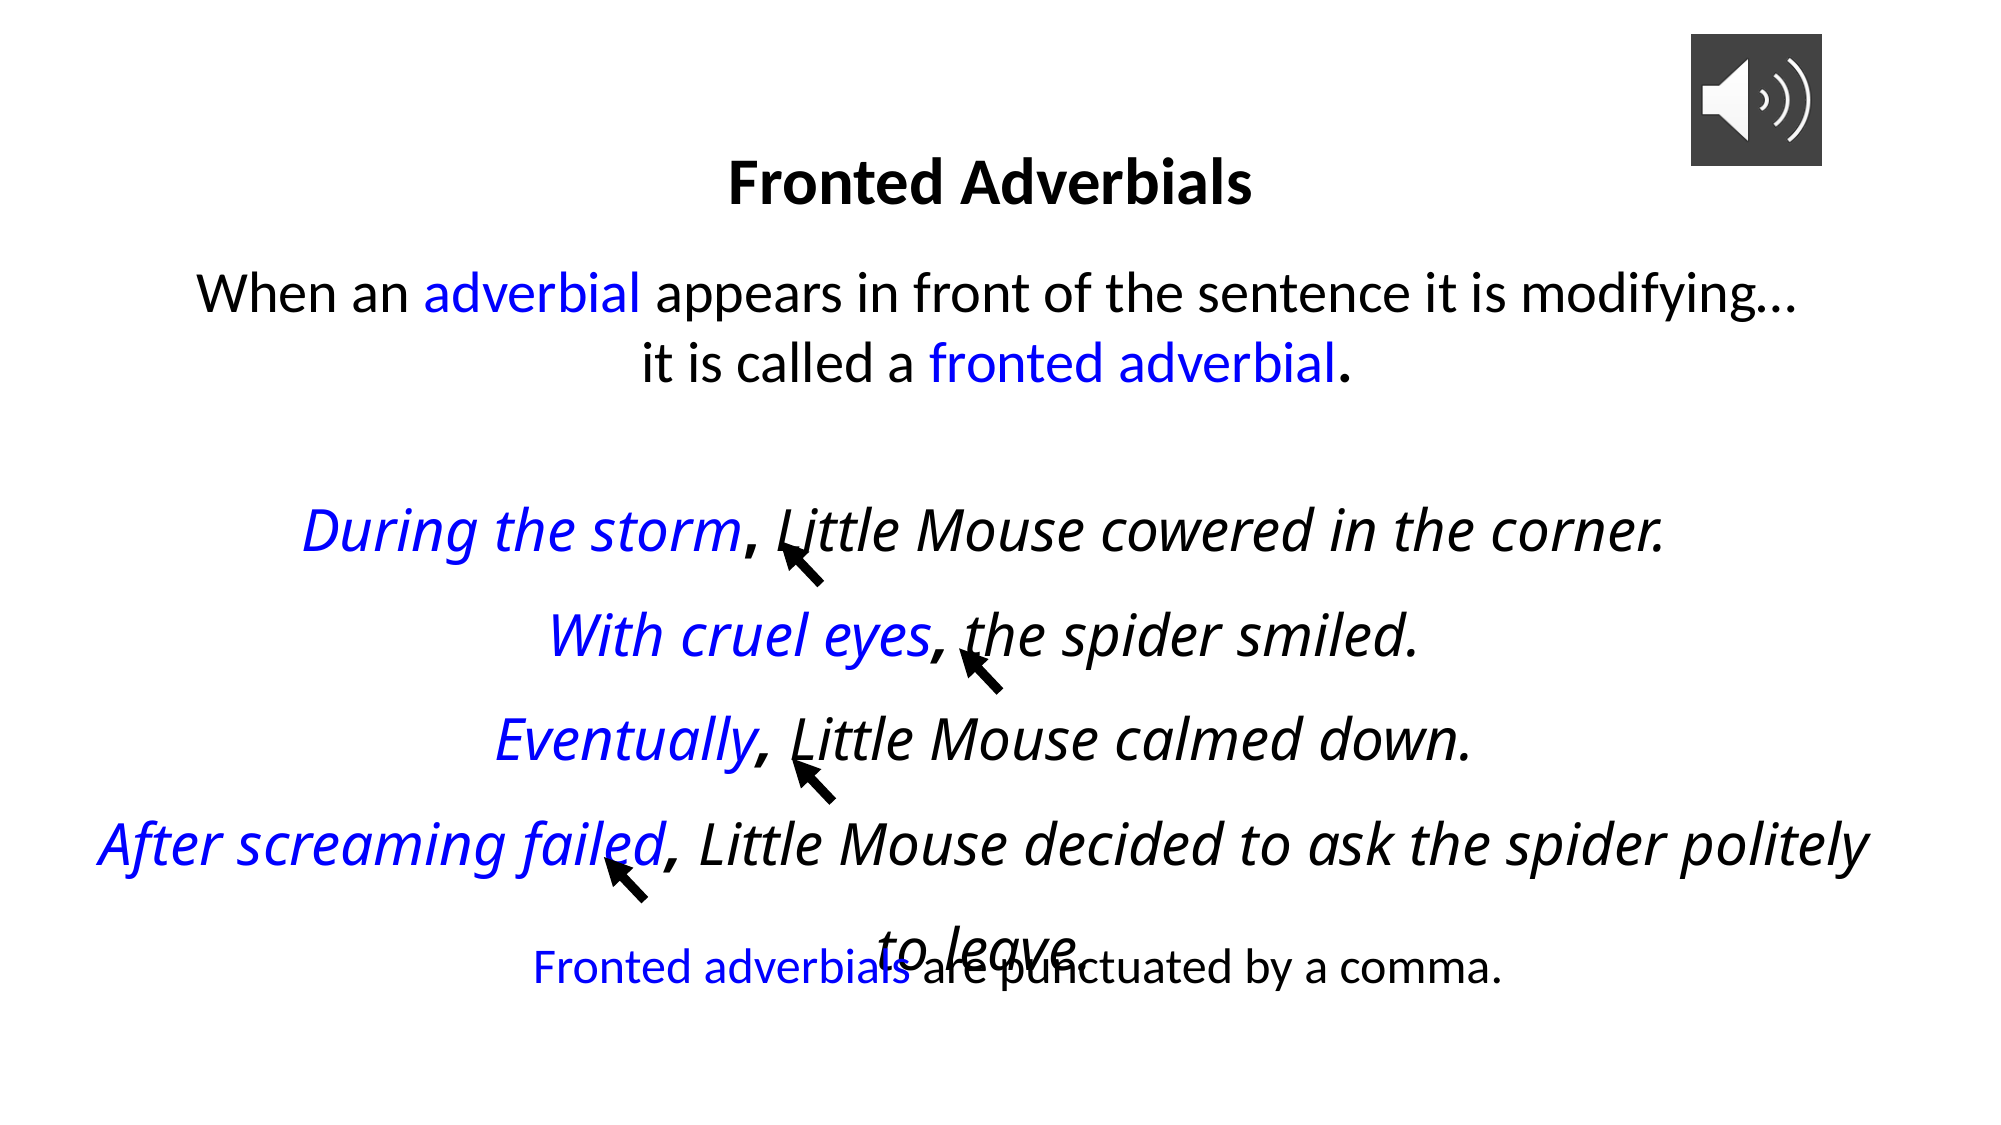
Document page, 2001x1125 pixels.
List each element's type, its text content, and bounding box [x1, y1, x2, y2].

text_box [791, 758, 833, 802]
text_box Fronted adverbials are punctuated by a comma. [129, 925, 1907, 1001]
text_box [603, 856, 645, 901]
picture [1689, 33, 1824, 167]
text_box When an adverbial appears in front of the sentence it is modifying… it is called a fronted adverbial. [129, 246, 1865, 401]
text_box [959, 648, 1001, 692]
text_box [779, 540, 821, 585]
text_box During the storm, Little Mouse cowered in the corner. With cruel eyes, the spider smiled. Eventually, Little Mouse calmed down. After screaming failed, Little Mouse decided to ask the spider politely to leave. [62, 450, 1907, 990]
text_box Fronted Adverbials [714, 130, 1269, 226]
